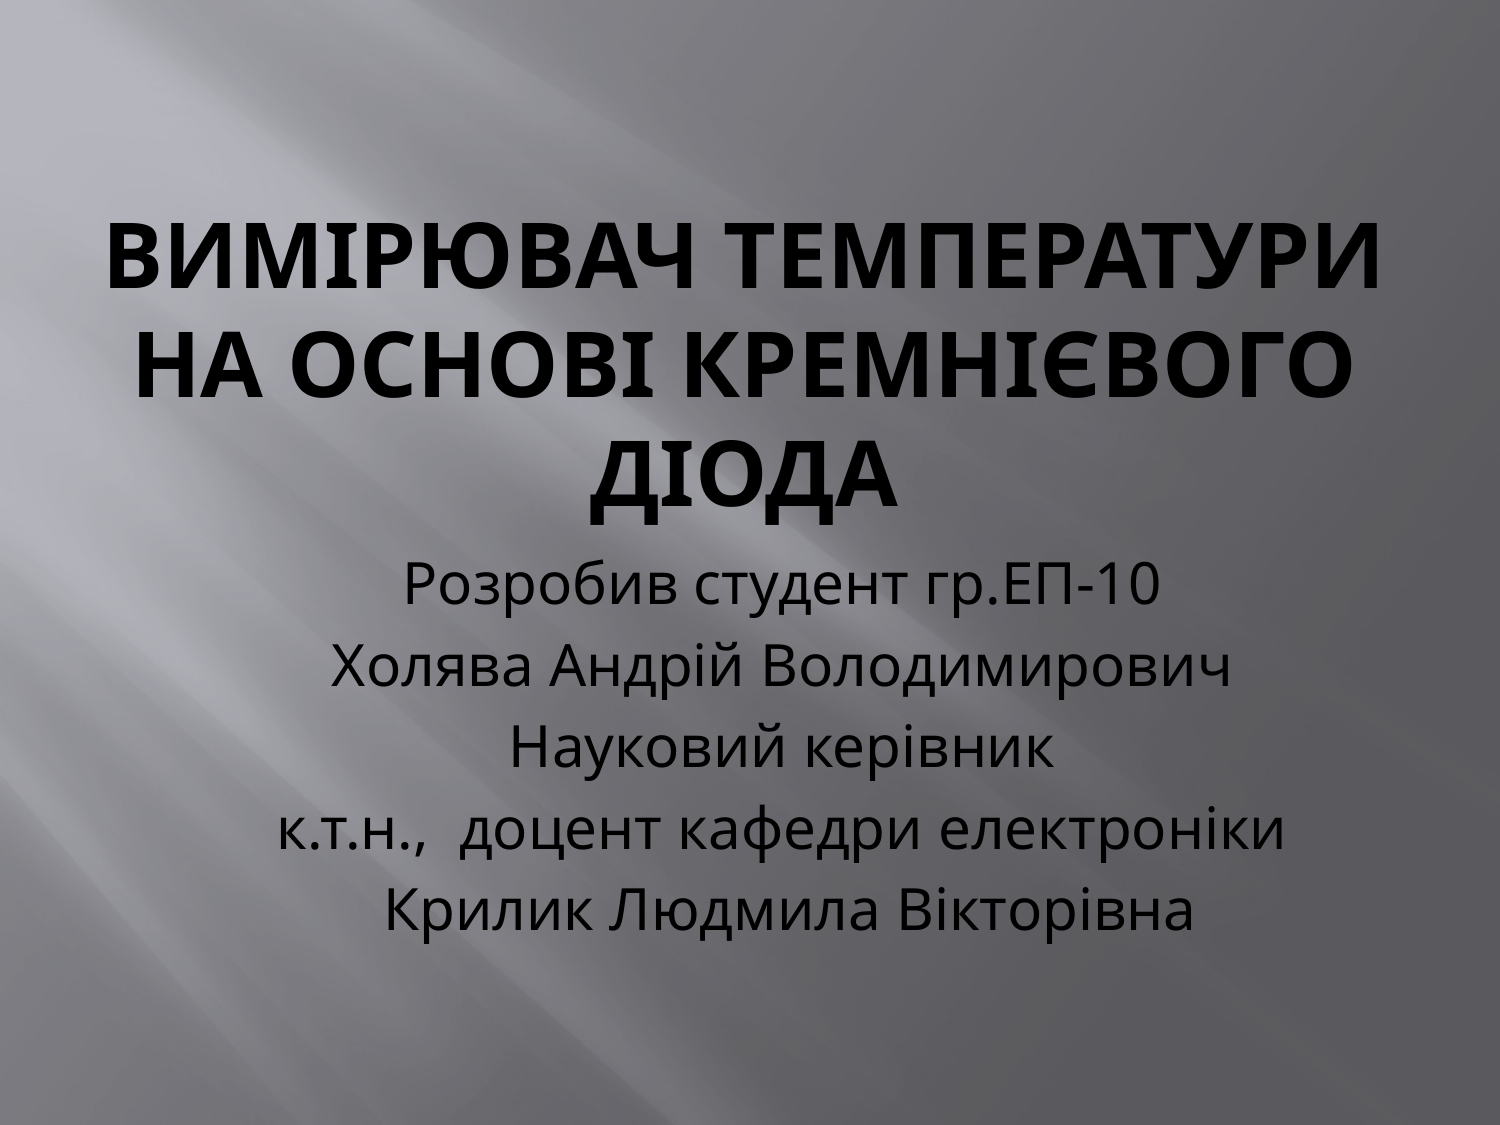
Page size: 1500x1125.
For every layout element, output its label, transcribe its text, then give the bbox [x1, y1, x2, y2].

subtitle Розробив студент гр.ЕП-10 Холява Андрій Володимирович Науковий керівник к.т.н., доцент кафедри електроніки Крилик Людмила Вікторівна [171, 538, 1394, 981]
title Вимірювач температури на основі кремнієвого діода [69, 196, 1420, 525]
